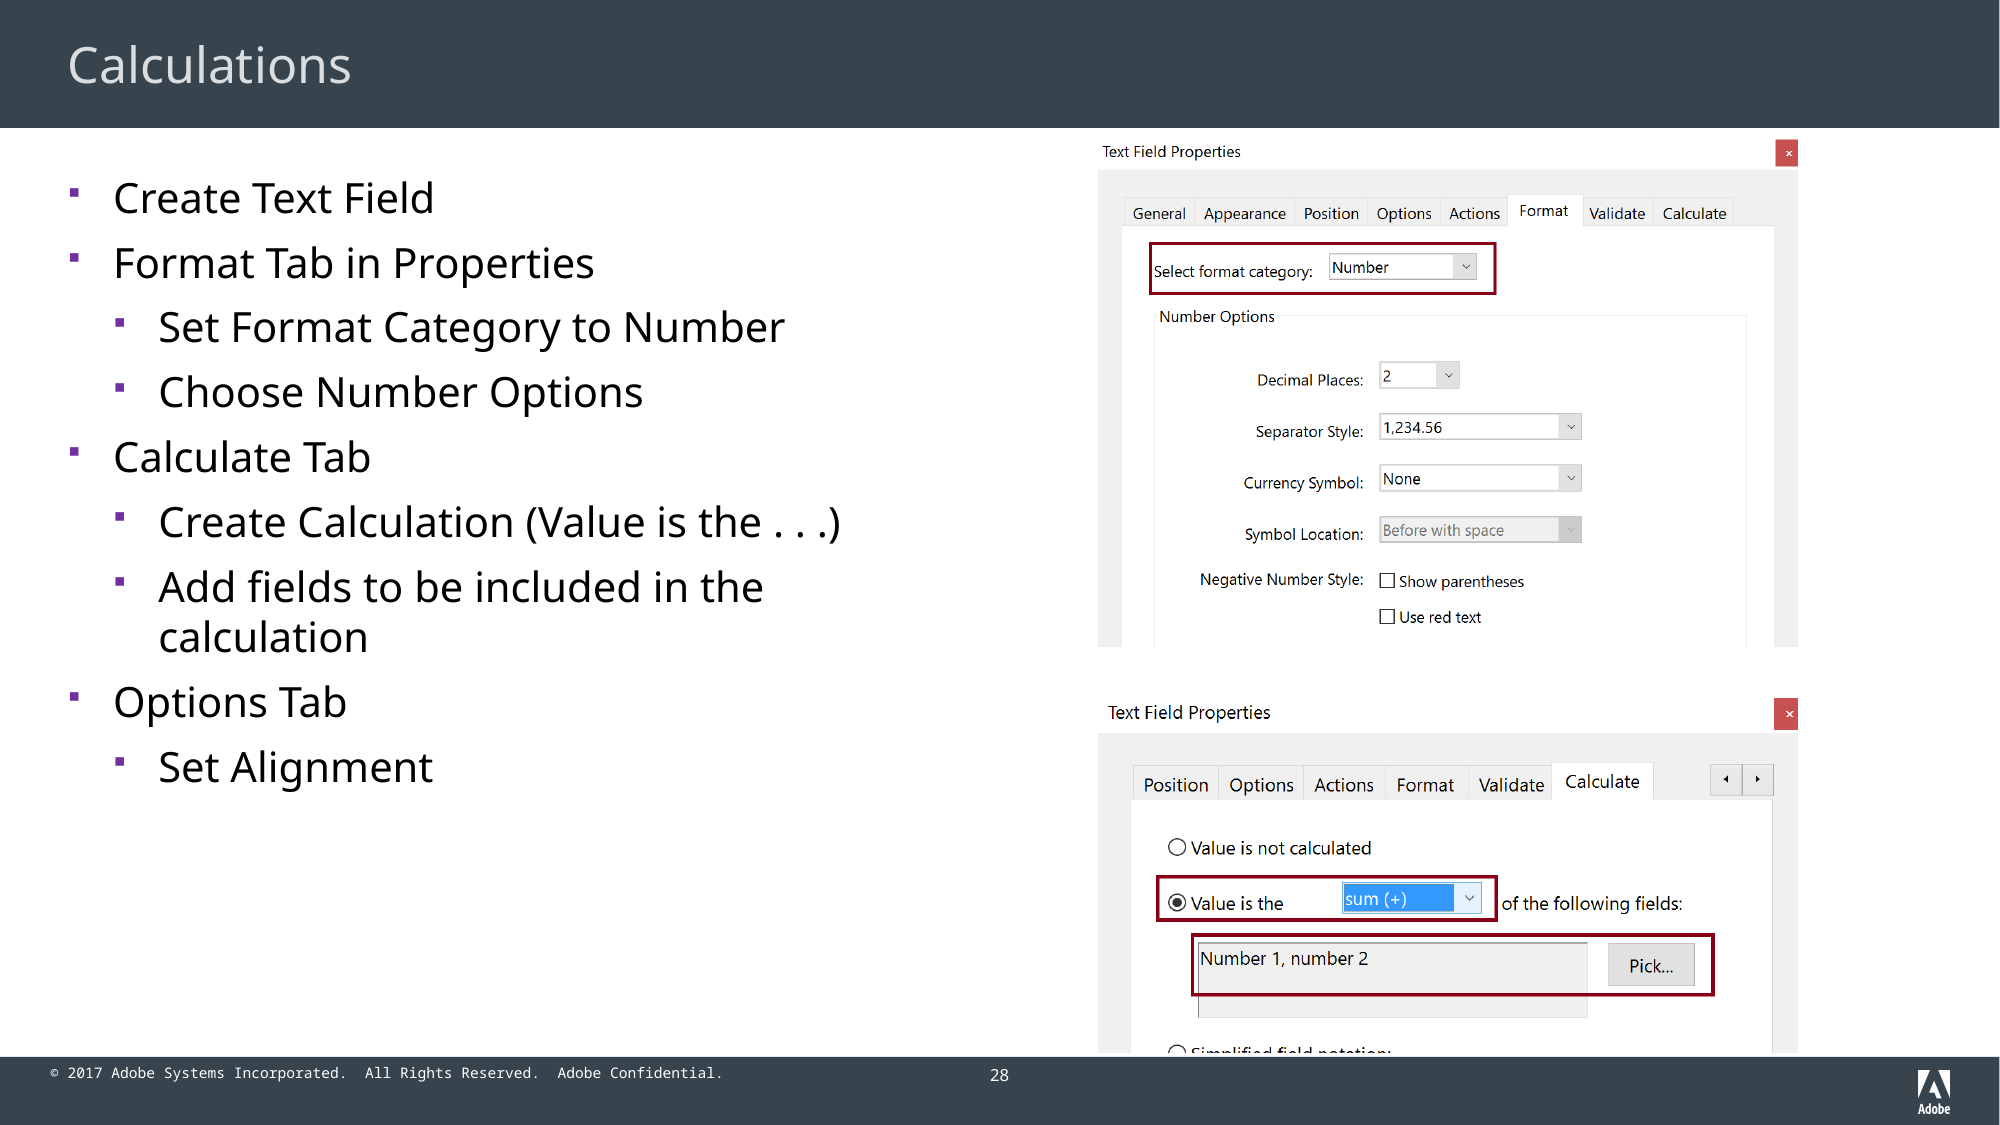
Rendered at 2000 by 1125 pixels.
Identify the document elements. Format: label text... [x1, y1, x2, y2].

list Create Text Field Format Tab in Properties Set Format Category to Number Choose Number Options Calculate Tab Create Calculation (Value is the . . .) Add fields to be included in the calculation Options Tab Set Alignment [49, 162, 998, 1013]
slide_number 28 [916, 1062, 1083, 1091]
picture [1918, 1070, 1950, 1114]
title Calculations [49, 30, 1950, 98]
picture [1097, 692, 1798, 1053]
picture [1097, 137, 1798, 648]
